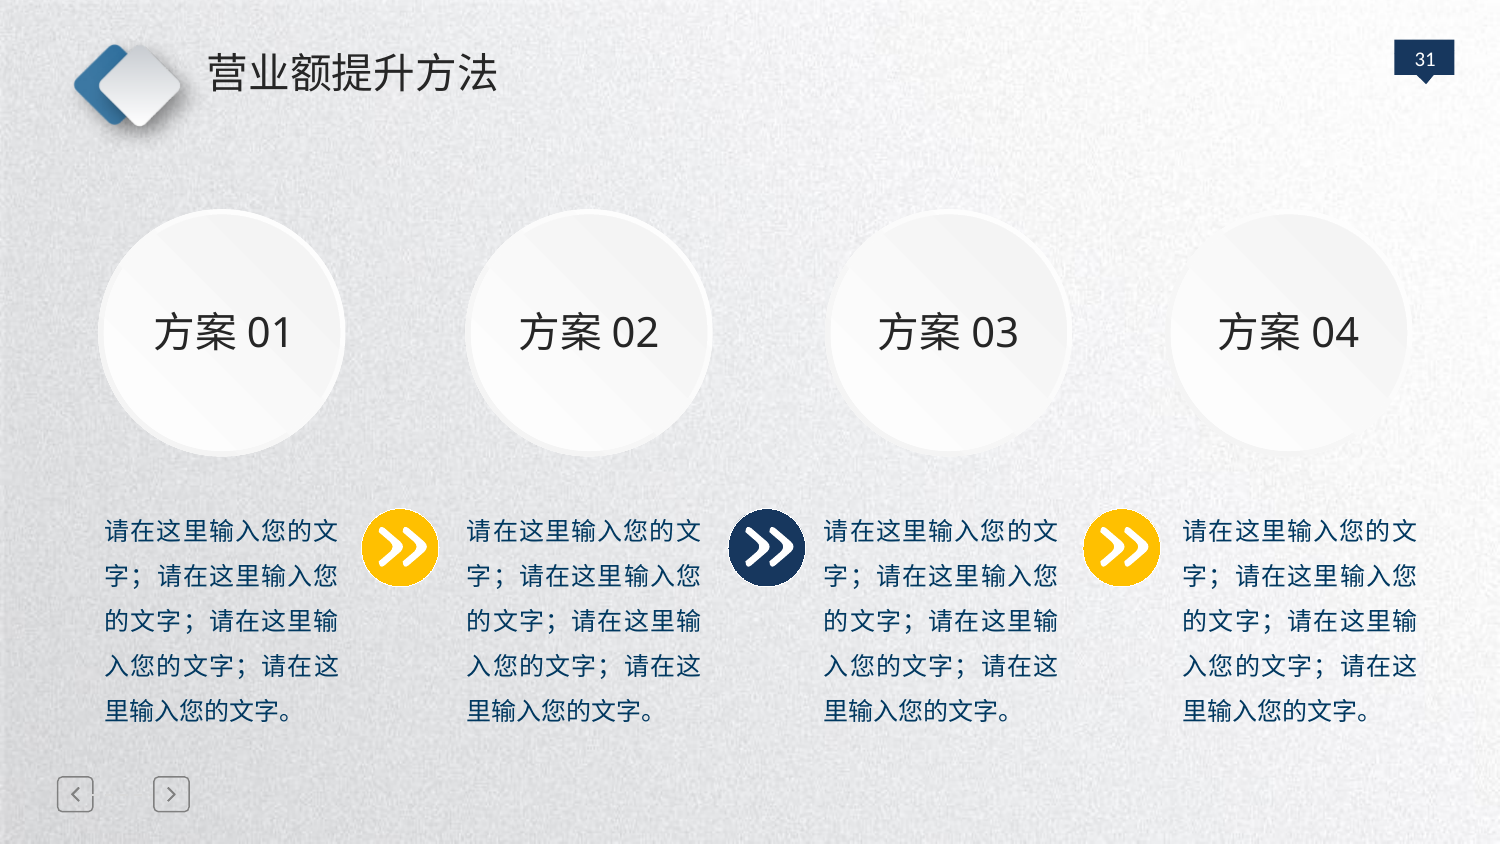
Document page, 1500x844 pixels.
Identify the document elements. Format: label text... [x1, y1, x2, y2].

text_box 营业额提升方法 [195, 41, 511, 103]
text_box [361, 508, 440, 588]
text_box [1082, 508, 1161, 588]
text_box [727, 508, 806, 588]
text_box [1164, 208, 1413, 457]
text_box 请在这里输入您的文字；请在这里输入您的文字；请在这里输入您的文字；请在这里输入您的文字。 [1171, 495, 1429, 731]
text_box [98, 208, 346, 457]
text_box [465, 208, 713, 457]
text_box 请在这里输入您的文字；请在这里输入您的文字；请在这里输入您的文字；请在这里输入您的文字。 [455, 495, 713, 731]
text_box 请在这里输入您的文字；请在这里输入您的文字；请在这里输入您的文字；请在这里输入您的文字。 [93, 495, 351, 731]
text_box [824, 208, 1073, 457]
picture [0, 0, 1500, 844]
text_box 请在这里输入您的文字；请在这里输入您的文字；请在这里输入您的文字；请在这里输入您的文字。 [812, 495, 1070, 731]
